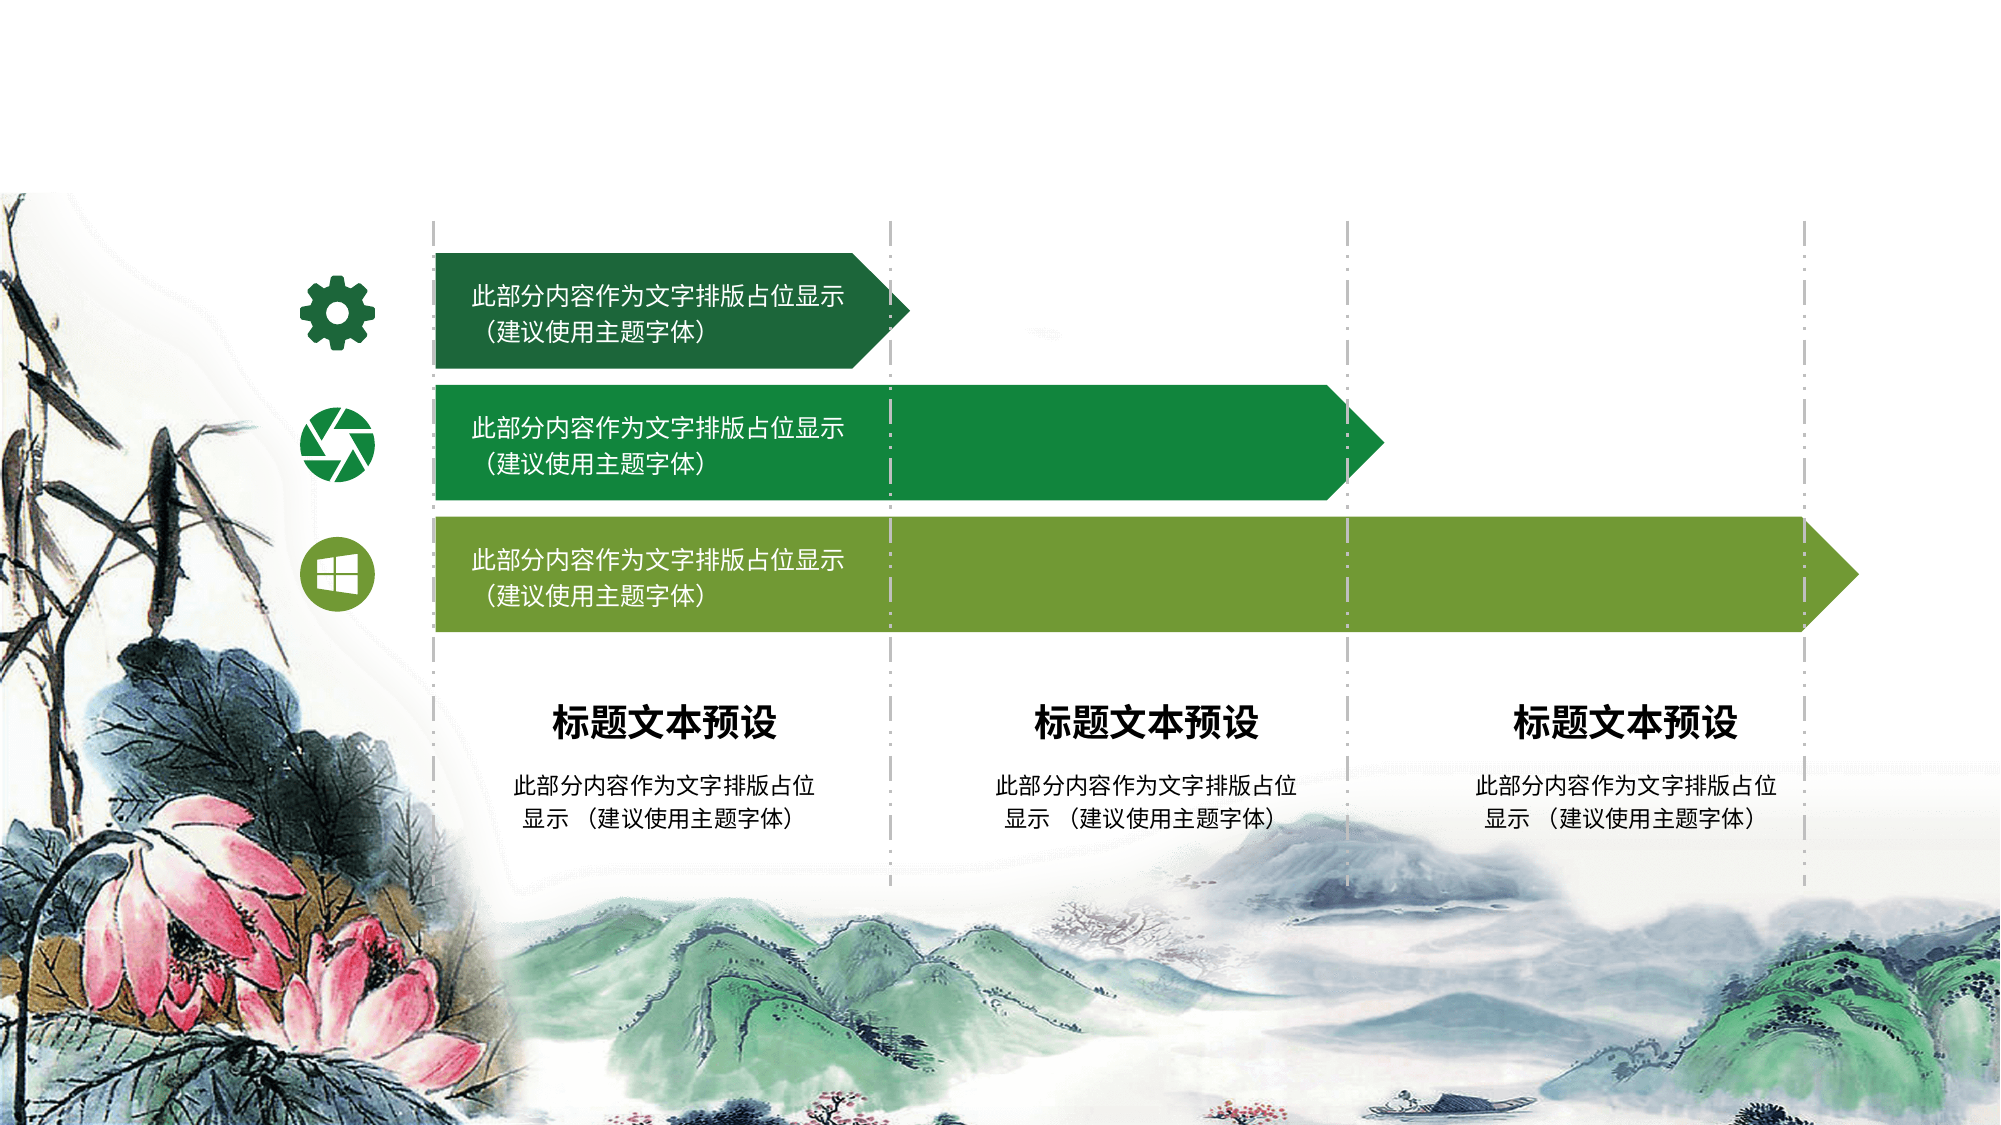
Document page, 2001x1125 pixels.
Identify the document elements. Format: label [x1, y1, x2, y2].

text_box [300, 220, 1860, 886]
picture [0, 0, 2000, 1125]
